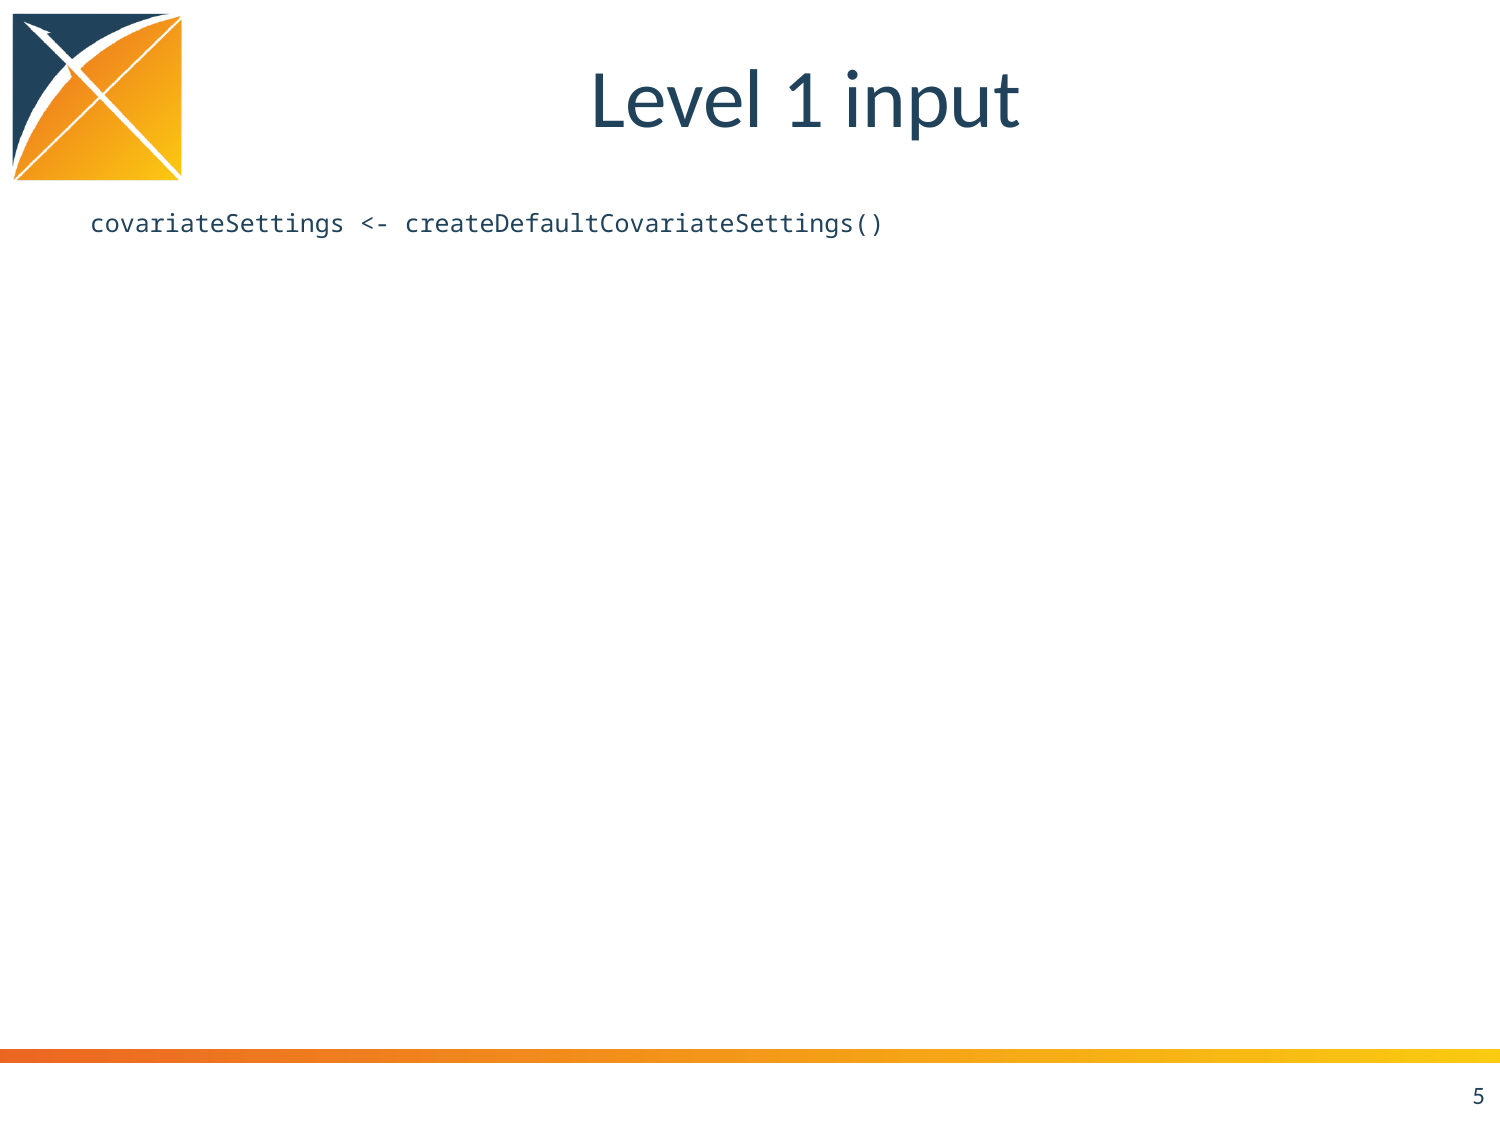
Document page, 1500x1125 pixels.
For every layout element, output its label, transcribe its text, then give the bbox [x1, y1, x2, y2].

picture [0, 0, 206, 200]
list covariateSettings <- createDefaultCovariateSettings() [75, 200, 1425, 1005]
slide_number 5 [1149, 1065, 1500, 1125]
title Level 1 input [187, 24, 1425, 163]
